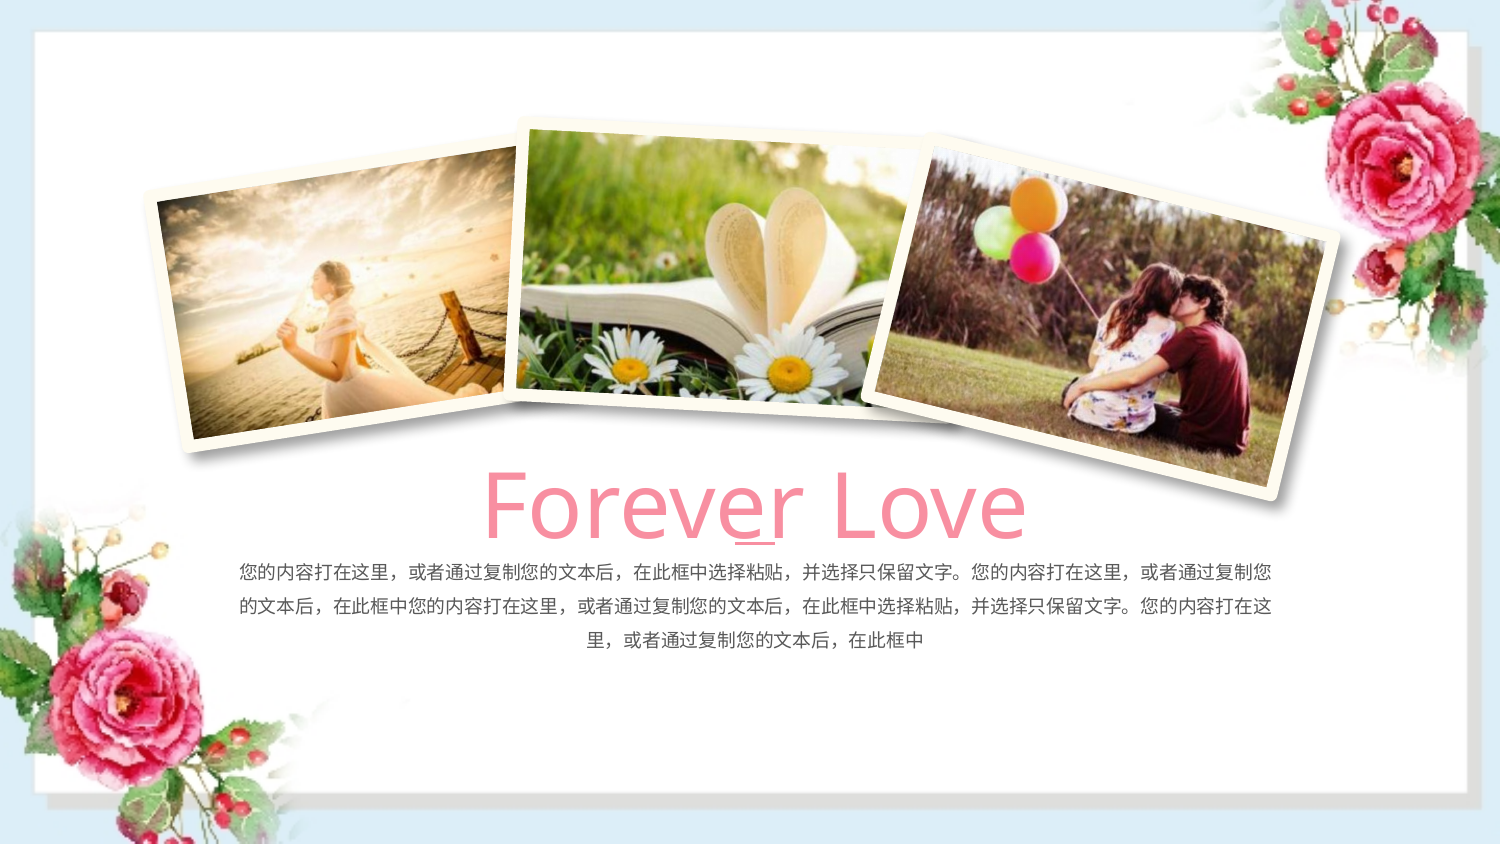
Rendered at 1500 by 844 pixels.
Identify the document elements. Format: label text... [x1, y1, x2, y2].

text_box Forever Love [465, 439, 1044, 564]
text_box 您的内容打在这里，或者通过复制您的文本后，在此框中选择粘贴，并选择只保留文字。您的内容打在这里，或者通过复制您的文本后，在此框中您的内容打在这里，或者通过复制您的文本后，在此框中选择粘贴，并选择只保留文字。您的内容打在这里，或者通过复制您的文本后，在此框中 [221, 542, 1288, 659]
picture [0, 0, 1500, 844]
